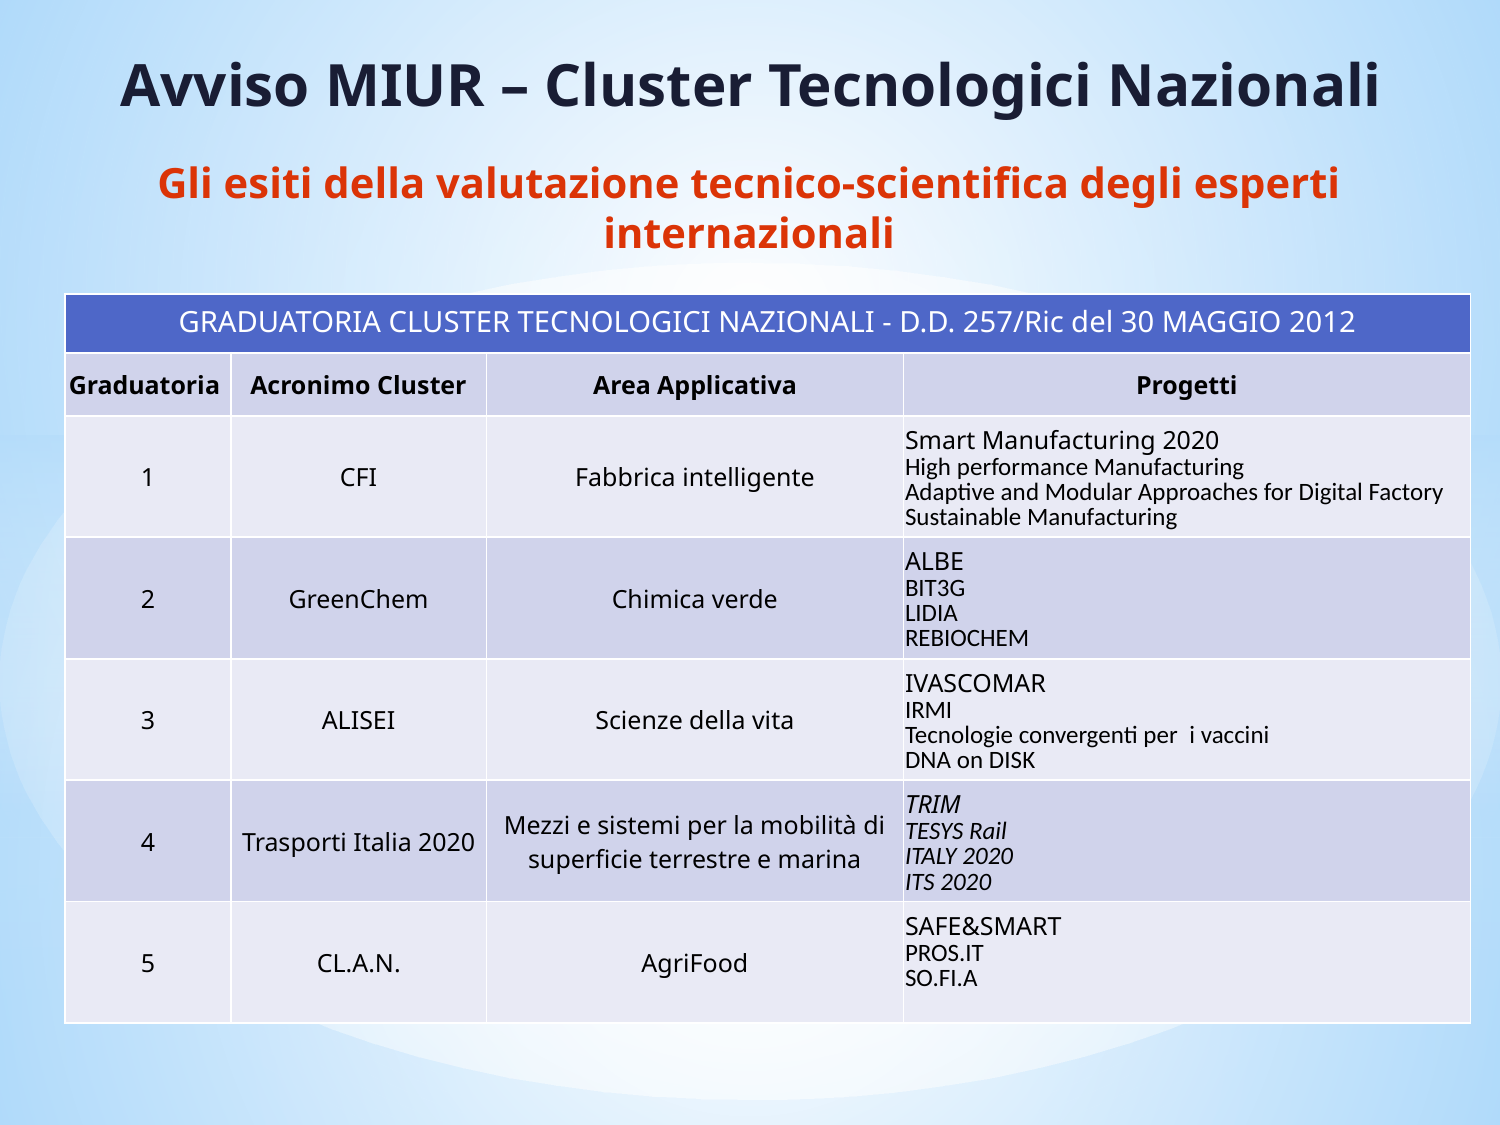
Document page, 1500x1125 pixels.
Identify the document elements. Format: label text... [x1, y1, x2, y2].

table_cell Mezzi e sistemi per la mobilità di superficie terrestre e marina [487, 781, 903, 901]
table_cell 2 [66, 538, 230, 658]
table_cell Area Applicativa [487, 354, 903, 415]
table_cell Acronimo Cluster [232, 354, 486, 415]
table_cell 3 [66, 660, 230, 779]
table_cell 4 [66, 781, 230, 901]
table_cell 1 [66, 417, 230, 536]
text_box Avviso MIUR – Cluster Tecnologici Nazionali [76, 31, 1427, 138]
table_cell ALISEI [232, 660, 486, 779]
table_cell 5 [66, 902, 230, 1022]
table_header GRADUATORIA CLUSTER TECNOLOGICI NAZIONALI - D.D. 257/Ric del 30 MAGGIO 2012 [66, 295, 1470, 352]
table_cell TRIM TESYS Rail ITALY 2020 ITS 2020 [904, 781, 1470, 901]
table_cell SAFE&SMART PROS.IT SO.FI.A [904, 902, 1470, 1022]
table_cell IVASCOMAR IRMI Tecnologie convergenti per i vaccini DNA on DISK [904, 660, 1470, 779]
table_cell CL.A.N. [232, 902, 486, 1022]
table_cell Chimica verde [487, 538, 903, 658]
table_cell Scienze della vita [487, 660, 903, 779]
table_cell Trasporti Italia 2020 [232, 781, 486, 901]
table_cell Graduatoria [66, 354, 230, 415]
table_cell GreenChem [232, 538, 486, 658]
text_box Gli esiti della valutazione tecnico-scientifica degli esperti internazionali [80, 149, 1418, 265]
table_cell Fabbrica intelligente [487, 417, 903, 536]
table_cell Progetti [904, 354, 1470, 415]
table_cell AgriFood [487, 902, 903, 1022]
table_cell CFI [232, 417, 486, 536]
table_cell ALBE BIT3G LIDIA REBIOCHEM [904, 538, 1470, 658]
table_cell Smart Manufacturing 2020 High performance Manufacturing Adaptive and Modular Approaches for Digital Factory Sustainable Manufacturing [904, 417, 1470, 536]
